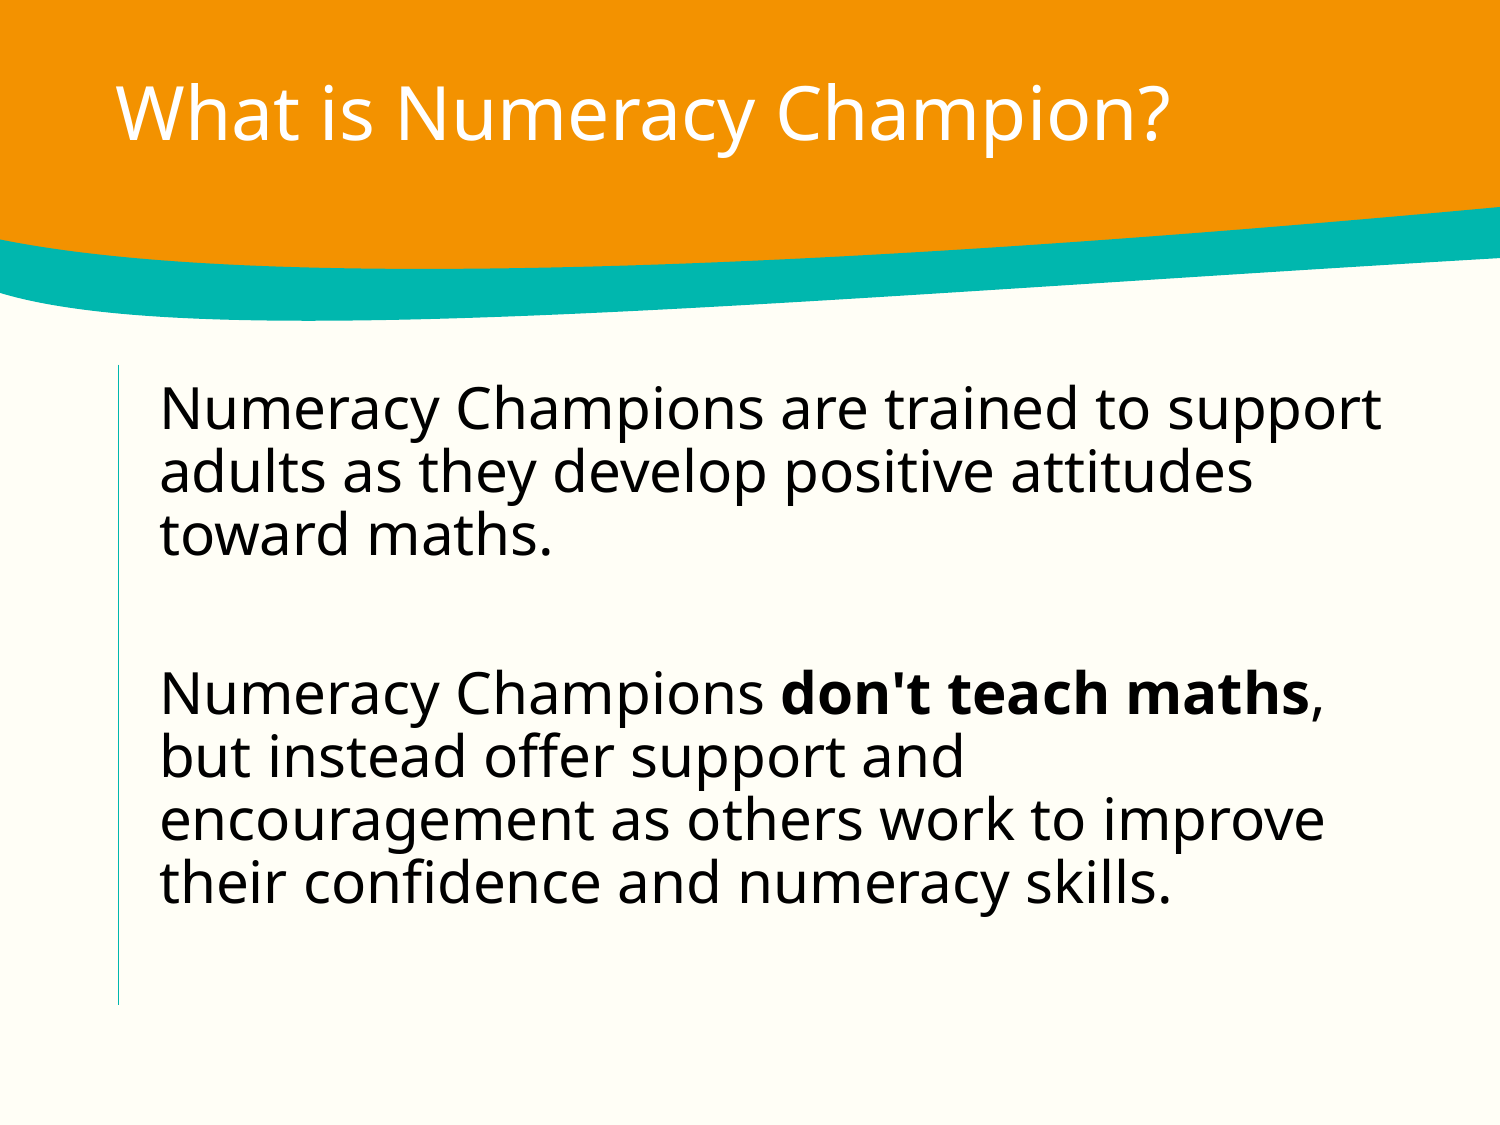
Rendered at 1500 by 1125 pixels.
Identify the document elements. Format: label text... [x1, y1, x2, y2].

list What is Numeracy Champion? [100, 67, 1411, 258]
list Numeracy Champions are trained to support adults as they develop positive attitudes toward maths. Numeracy Champions don't teach maths, but instead offer support and encouragement as others work to improve their confidence and numeracy skills. [144, 371, 1426, 1020]
